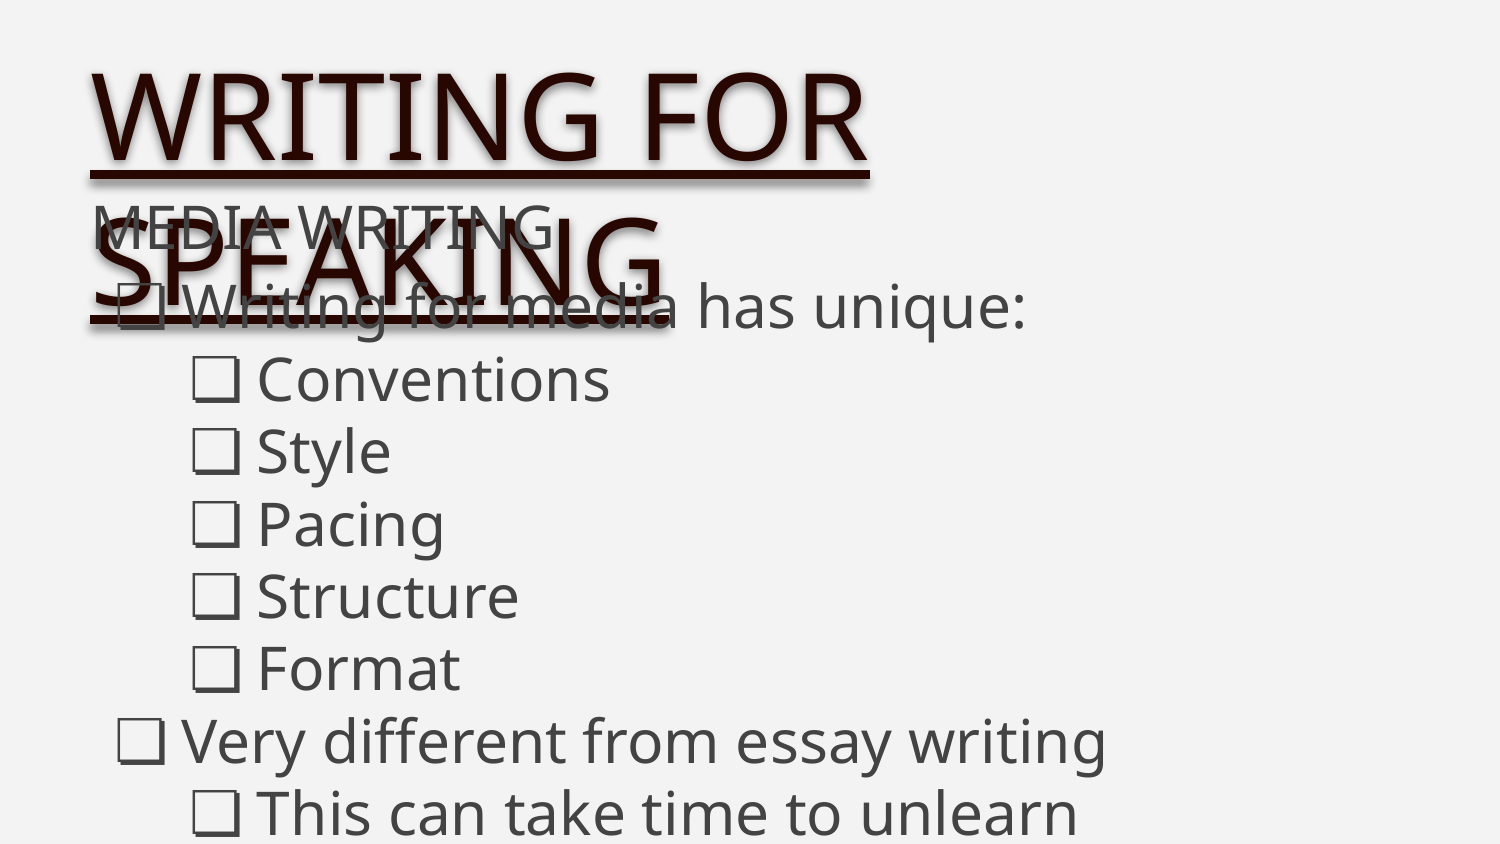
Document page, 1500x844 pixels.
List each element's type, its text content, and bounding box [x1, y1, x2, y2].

text_box MEDIA WRITING [75, 174, 1425, 247]
text_box Writing for media has unique: Conventions Style Pacing Structure Format Very different from essay writing This can take time to unlearn [91, 253, 1425, 844]
text_box WRITING FOR SPEAKING [75, 24, 1425, 174]
